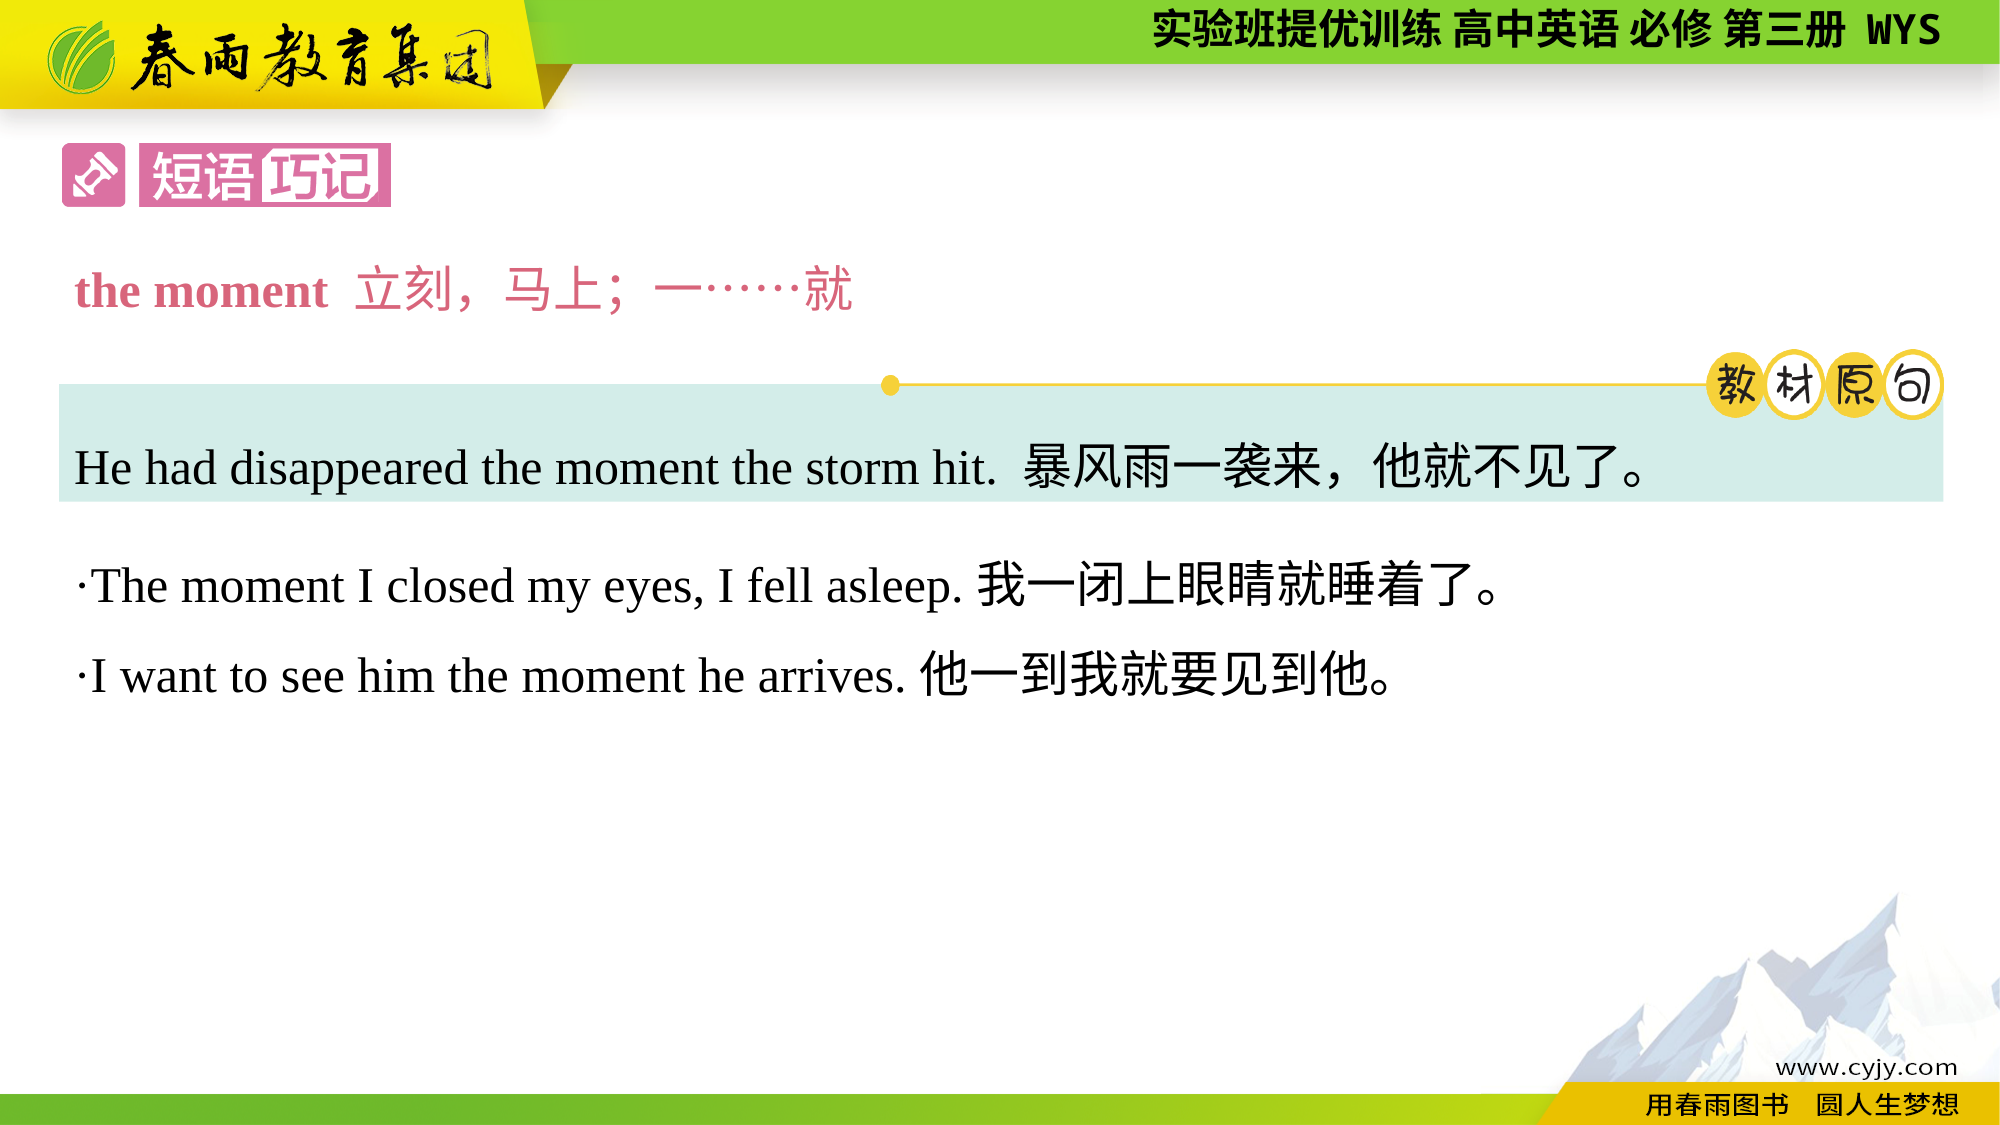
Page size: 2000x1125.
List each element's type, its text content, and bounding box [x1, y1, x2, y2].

text_box He had disappeared the moment the storm hit. 暴风雨一袭来，他就不见了。 [59, 384, 1944, 502]
list the moment 立刻，马上；一……就 [59, 219, 1944, 315]
picture [0, 0, 2000, 1125]
text_box ·The moment I closed my eyes, I fell asleep.我一闭上眼睛就睡着了。 ·I want to see him the moment he arrives.他一到我就要见到他。 [59, 515, 1803, 710]
